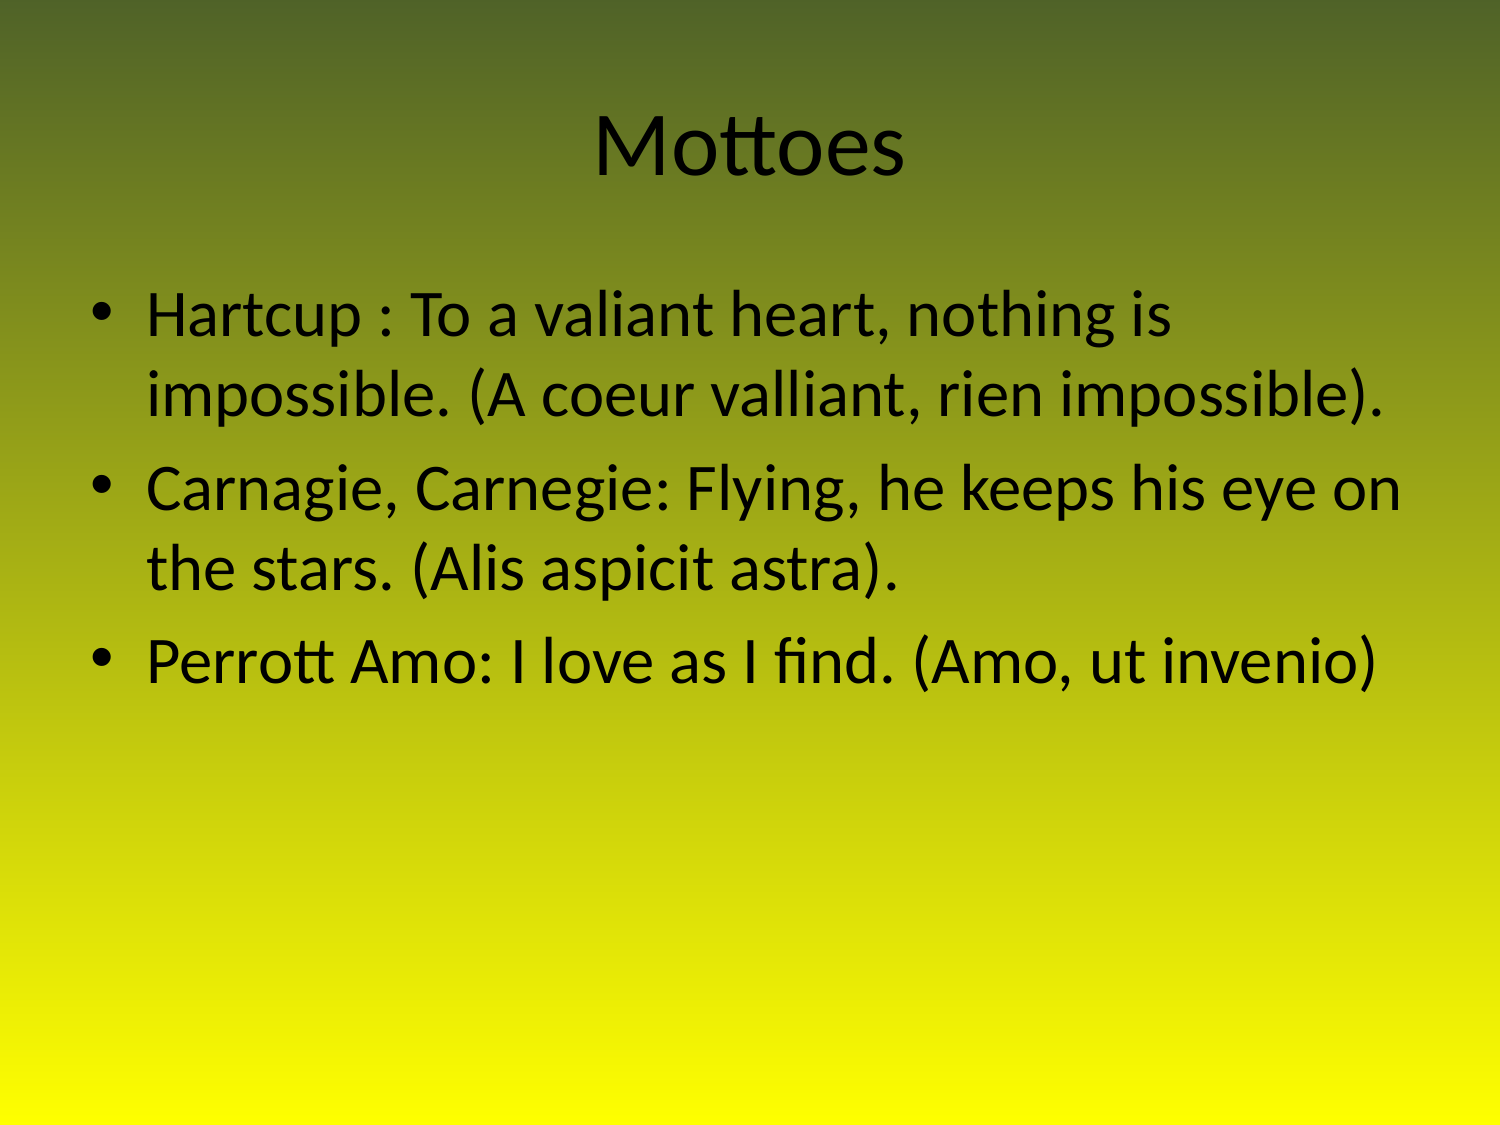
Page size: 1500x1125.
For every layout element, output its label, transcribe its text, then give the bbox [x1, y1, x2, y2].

title Mottoes [75, 45, 1425, 233]
list Hartcup : To a valiant heart, nothing is impossible. (A coeur valliant, rien impossible). Carnagie, Carnegie: Flying, he keeps his eye on the stars. (Alis aspicit astra). Perrott Amo: I love as I find. (Amo, ut invenio) [75, 262, 1425, 1005]
